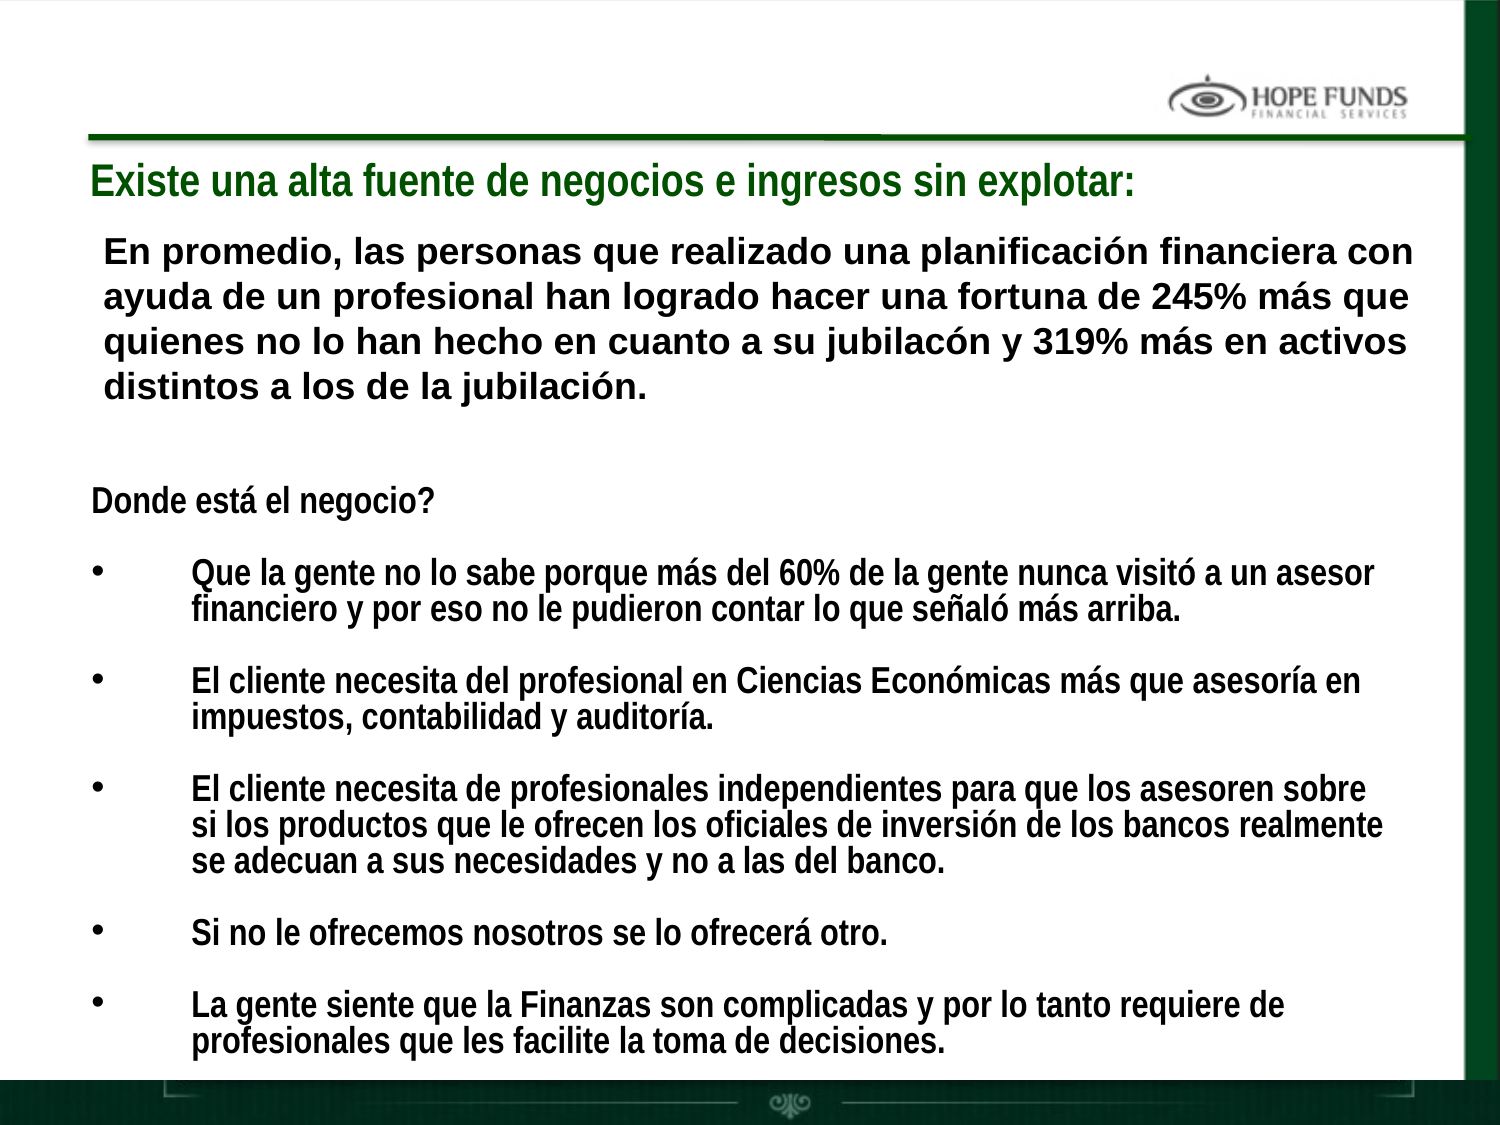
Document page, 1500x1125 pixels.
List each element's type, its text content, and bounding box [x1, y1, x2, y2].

text_box En promedio, las personas que realizado una planificación financiera con ayuda de un profesional han logrado hacer una fortuna de 245% más que quienes no lo han hecho en cuanto a su jubilacón y 319% más en activos distintos a los de la jubilación. [88, 219, 1436, 415]
picture [0, 0, 1500, 1125]
title Existe una alta fuente de negocios e ingresos sin explotar: [74, 172, 1424, 244]
text_box Donde está el negocio? Que la gente no lo sabe porque más del 60% de la gente nunca visitó a un asesor financiero y por eso no le pudieron contar lo que señaló más arriba. El cliente necesita del profesional en Ciencias Económicas más que asesoría en impuestos, contabilidad y auditoría. El cliente necesita de profesionales independientes para que los asesoren sobre si los productos que le ofrecen los oficiales de inversión de los bancos realmente se adecuan a sus necesidades y no a las del banco. Si no le ofrecemos nosotros se lo ofrecerá otro. La gente siente que la Finanzas son complicadas y por lo tanto requiere de profesionales que les facilite la toma de decisiones. [76, 432, 1400, 1079]
